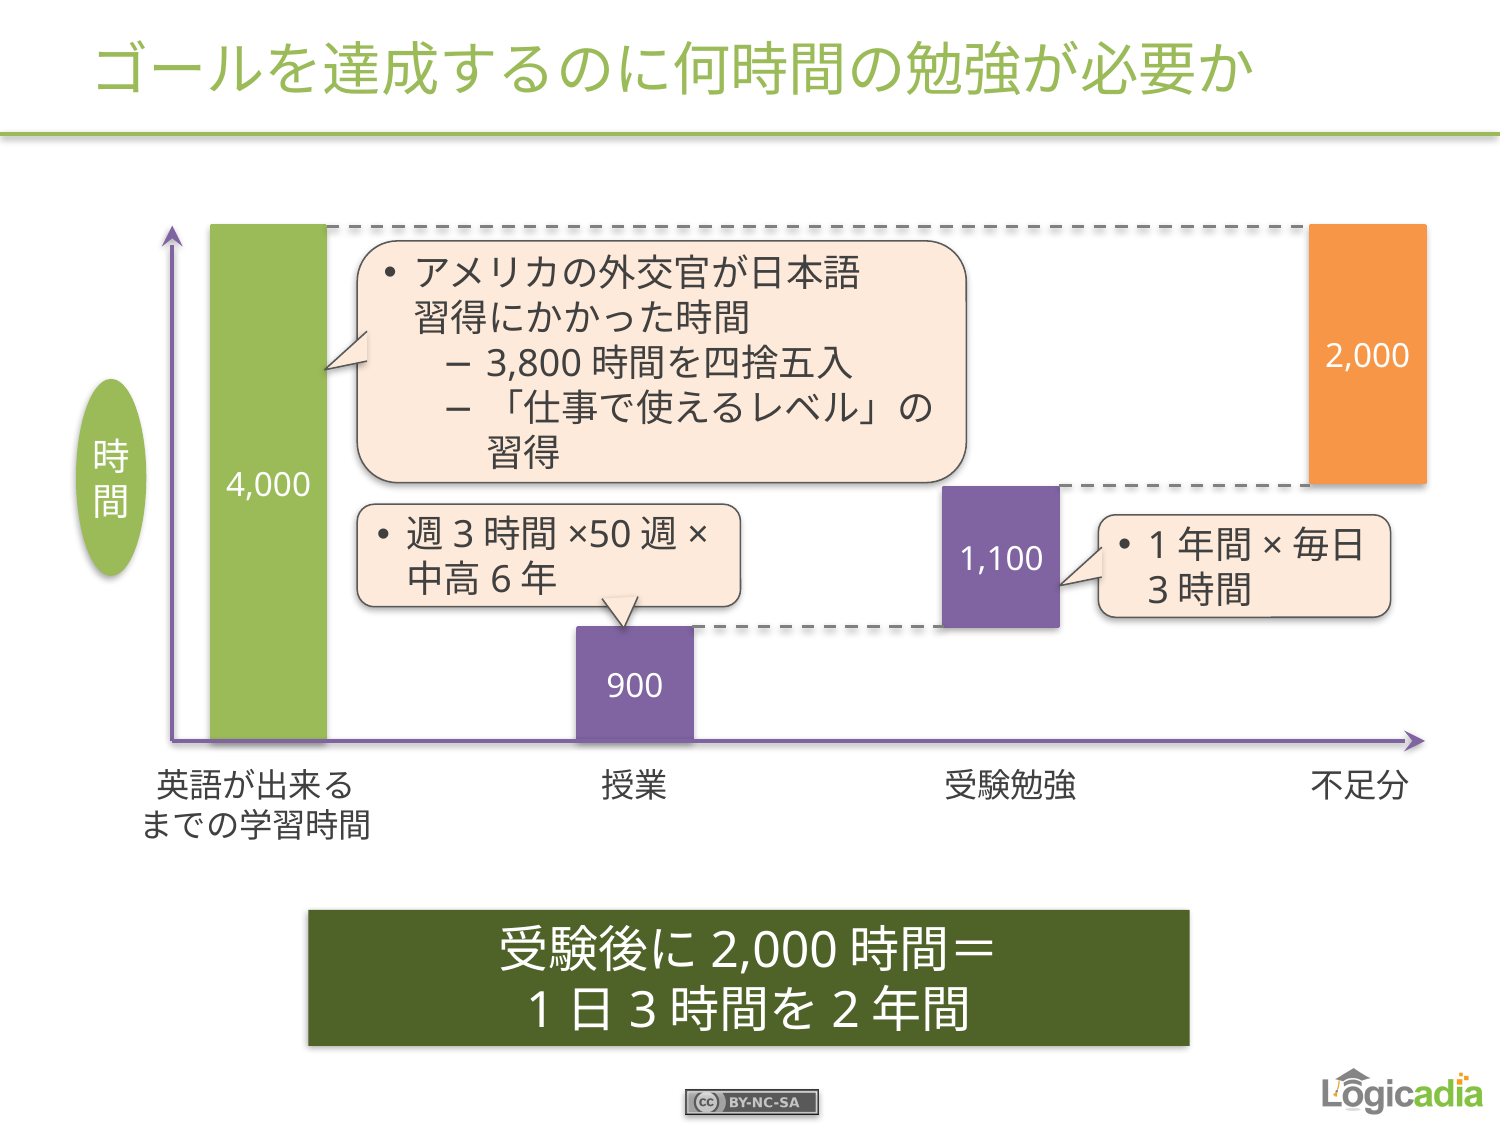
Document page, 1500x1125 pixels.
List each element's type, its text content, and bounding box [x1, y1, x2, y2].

text_box [323, 330, 368, 371]
text_box 受験勉強 [922, 756, 1099, 812]
text_box 時間 [75, 378, 148, 577]
text_box アメリカの外交官が日本語 習得にかかった時間 3,800時間を四捨五入 「仕事で使えるレベル」の習得 [356, 240, 968, 484]
text_box 受験後に2,000時間＝ 1日3時間を2年間 [308, 909, 1190, 1047]
text_box 英語が出来る までの学習時間 [122, 756, 390, 852]
picture [1314, 1061, 1490, 1123]
text_box [1058, 546, 1103, 587]
title ゴールを達成するのに何時間の勉強が必要か [75, 13, 1425, 121]
text_box 不足分 [1295, 756, 1425, 812]
text_box 1,100 [943, 487, 1059, 628]
text_box 1年間×毎日 3時間 [1097, 514, 1392, 619]
text_box 2,000 [1310, 225, 1426, 483]
text_box [601, 596, 639, 629]
text_box 授業 [577, 756, 693, 812]
text_box 4,000 [210, 225, 326, 737]
text_box 週3時間×50週× 中高6年 [356, 503, 742, 608]
text_box 900 [577, 627, 693, 737]
